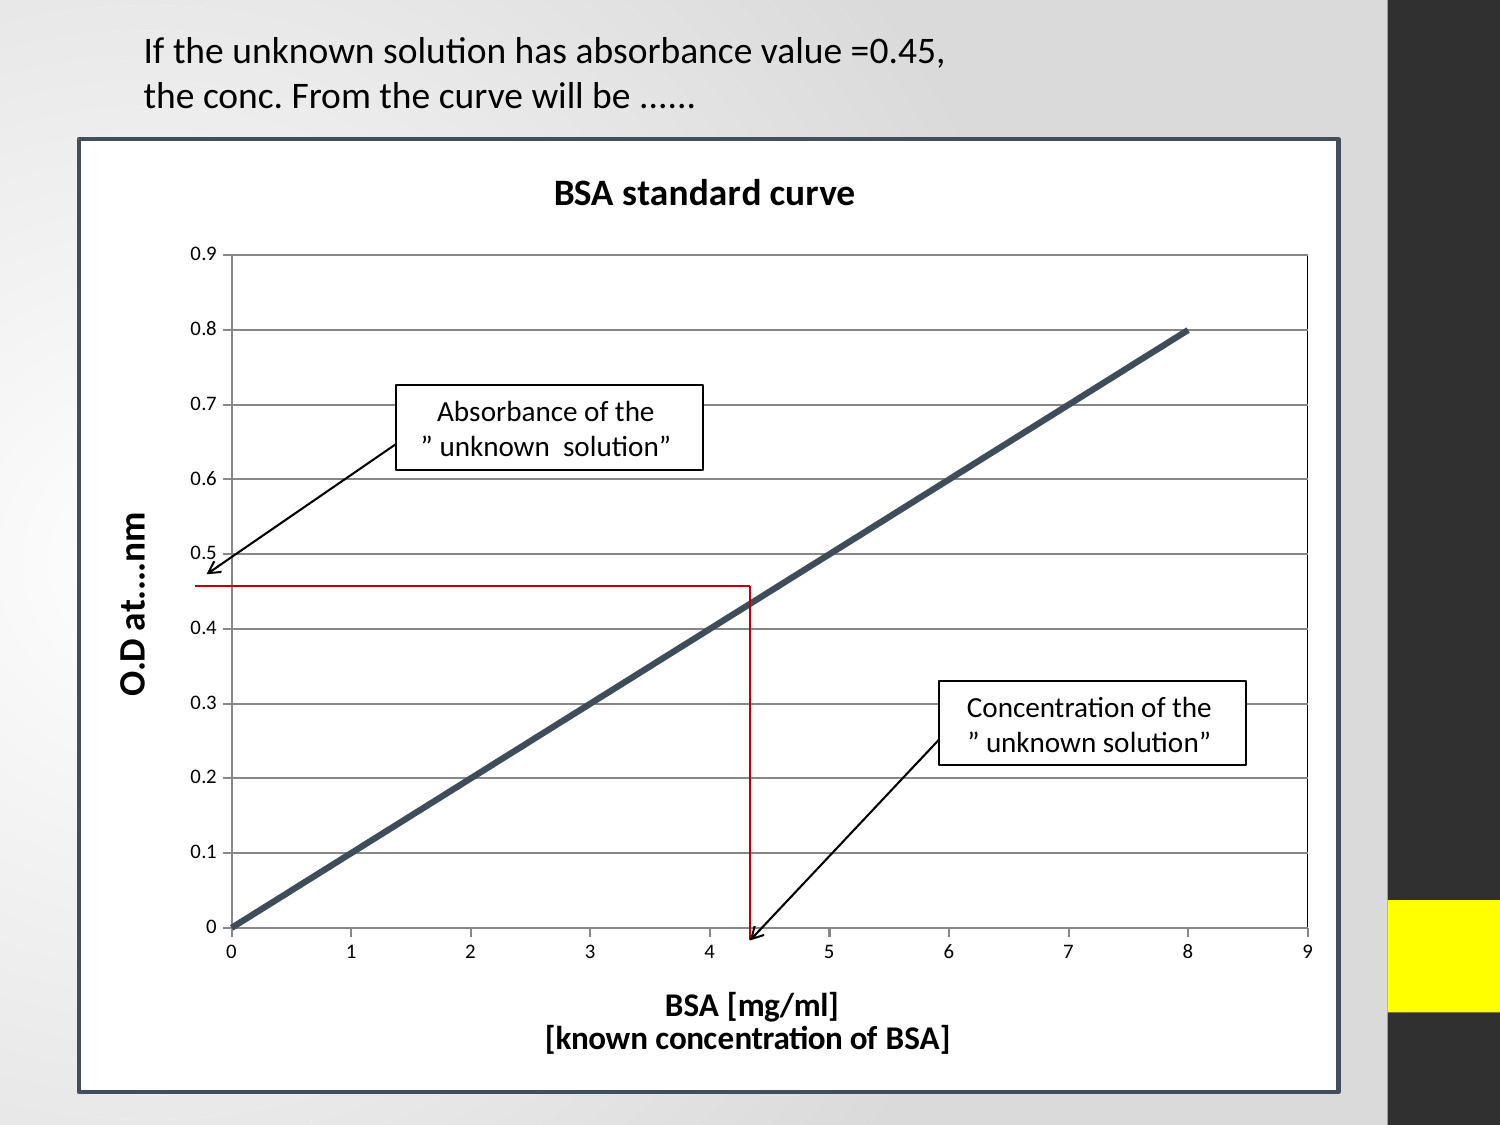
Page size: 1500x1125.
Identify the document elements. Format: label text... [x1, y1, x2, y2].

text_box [749, 739, 940, 941]
chart [76, 136, 1342, 1095]
text_box If the unknown solution has absorbance value =0.45, the conc. From the curve will be ...... [128, 19, 970, 124]
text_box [206, 443, 397, 575]
